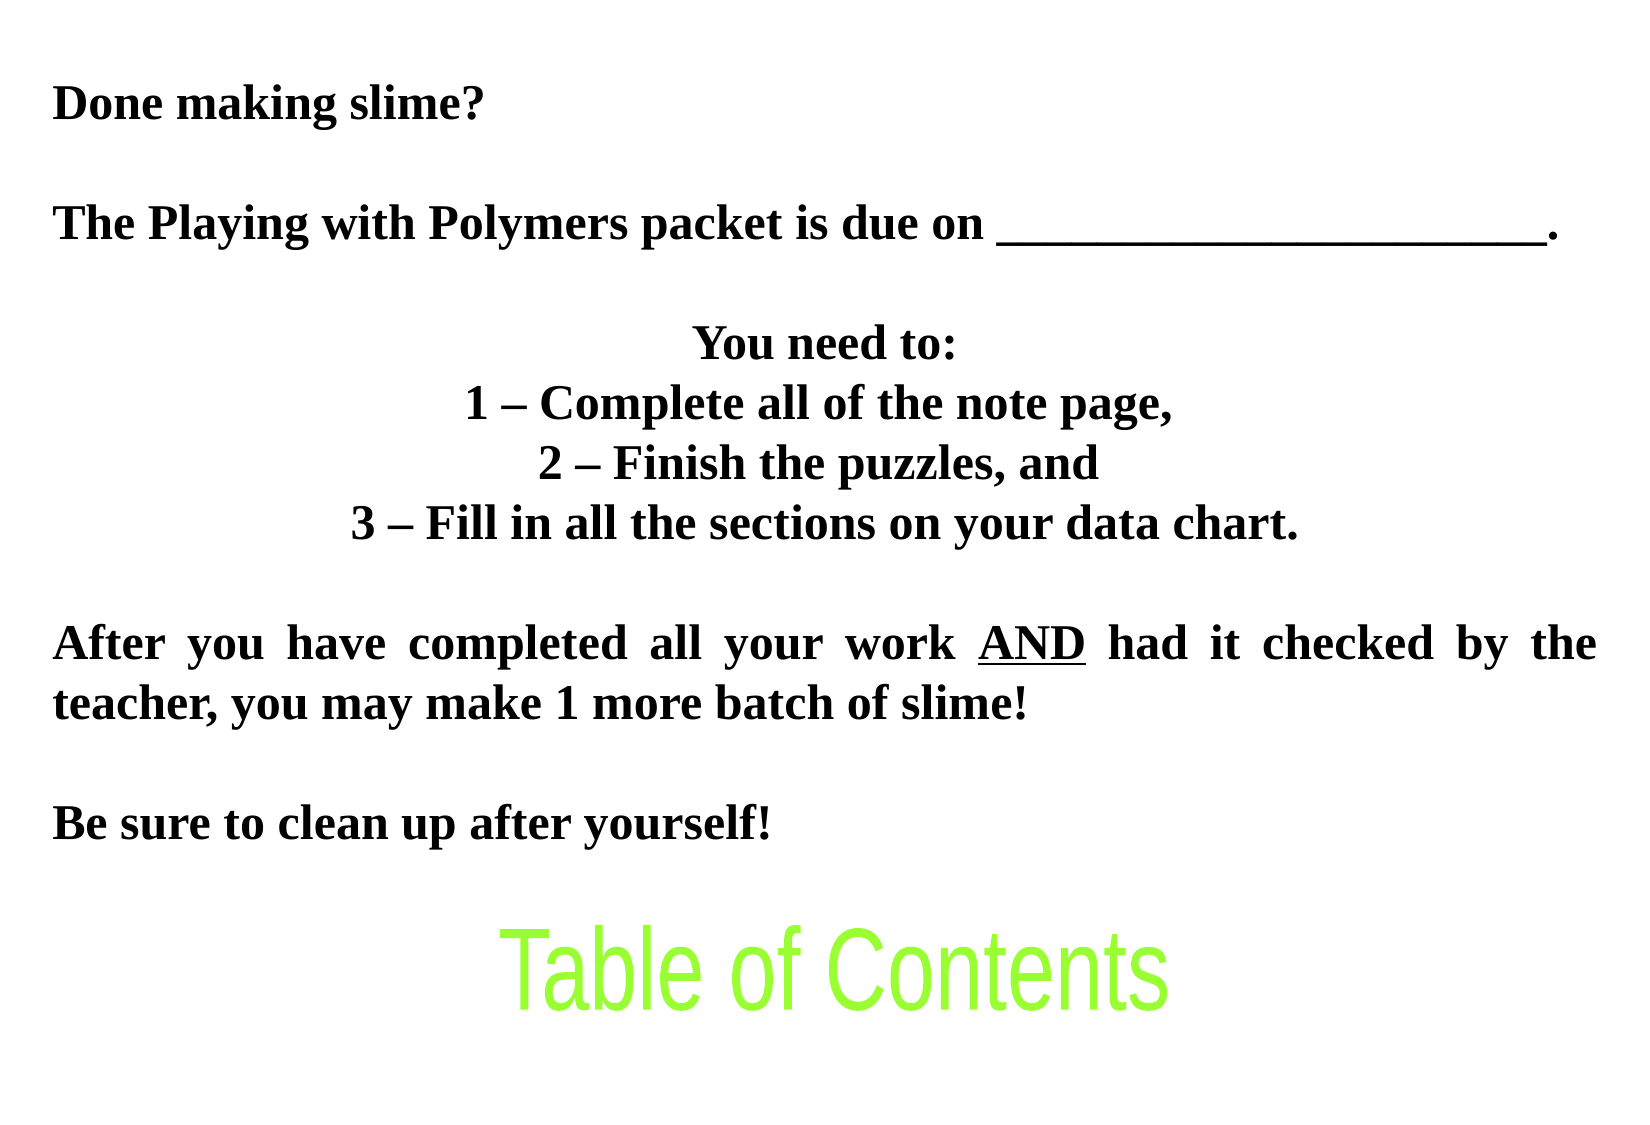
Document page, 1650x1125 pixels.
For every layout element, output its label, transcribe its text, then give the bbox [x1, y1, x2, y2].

text_box Done making slime? The Playing with Polymers packet is due on ______________________. You need to: 1 – Complete all of the note page, 2 – Finish the puzzles, and 3 – Fill in all the sections on your data chart. After you have completed all your work AND had it checked by the teacher, you may make 1 more batch of slime! Be sure to clean up after yourself! [37, 62, 1613, 858]
